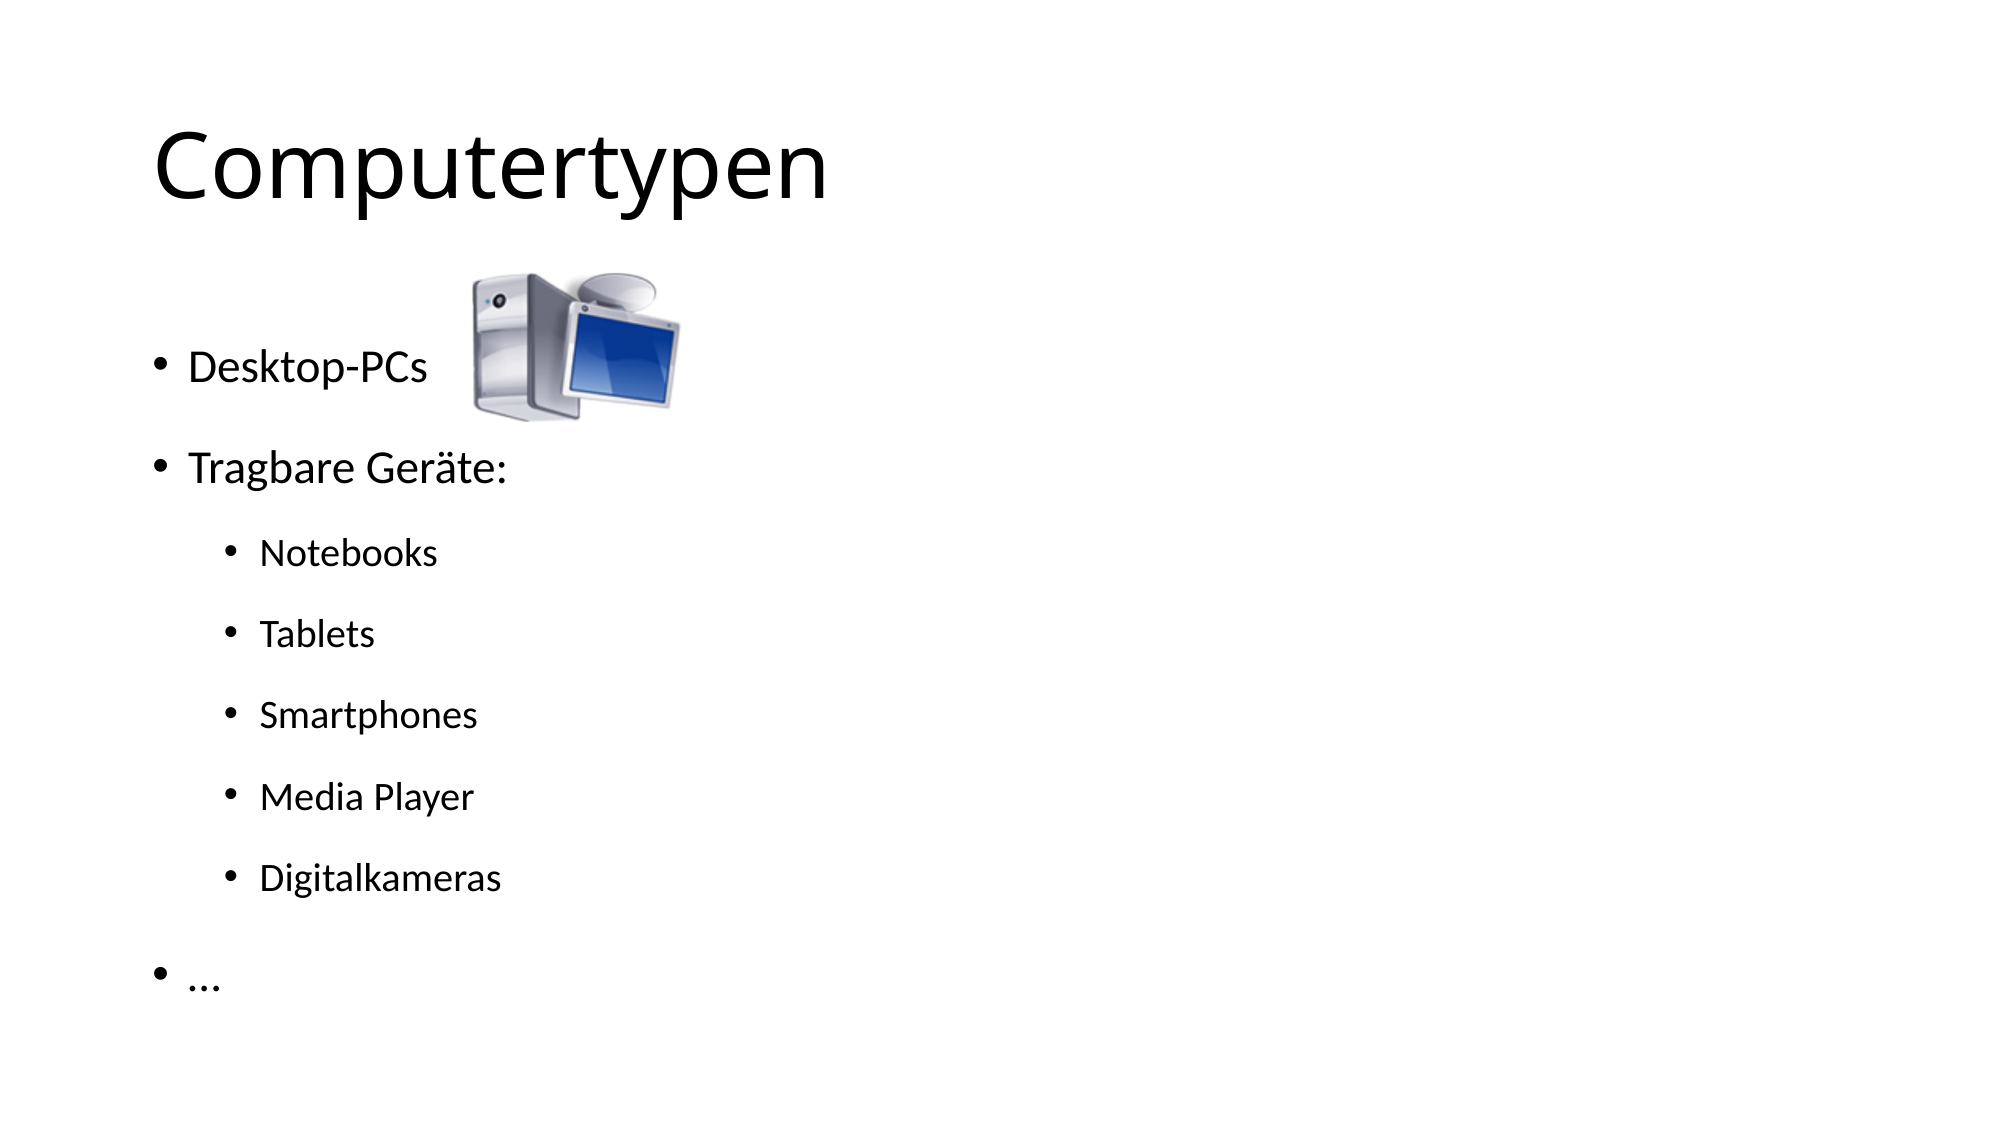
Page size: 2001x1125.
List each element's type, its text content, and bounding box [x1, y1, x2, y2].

title Computertypen [137, 59, 1863, 278]
list Desktop-PCs Tragbare Geräte: Notebooks Tablets Smartphones Media Player Digitalkameras … [137, 299, 1863, 1014]
picture [456, 224, 692, 461]
